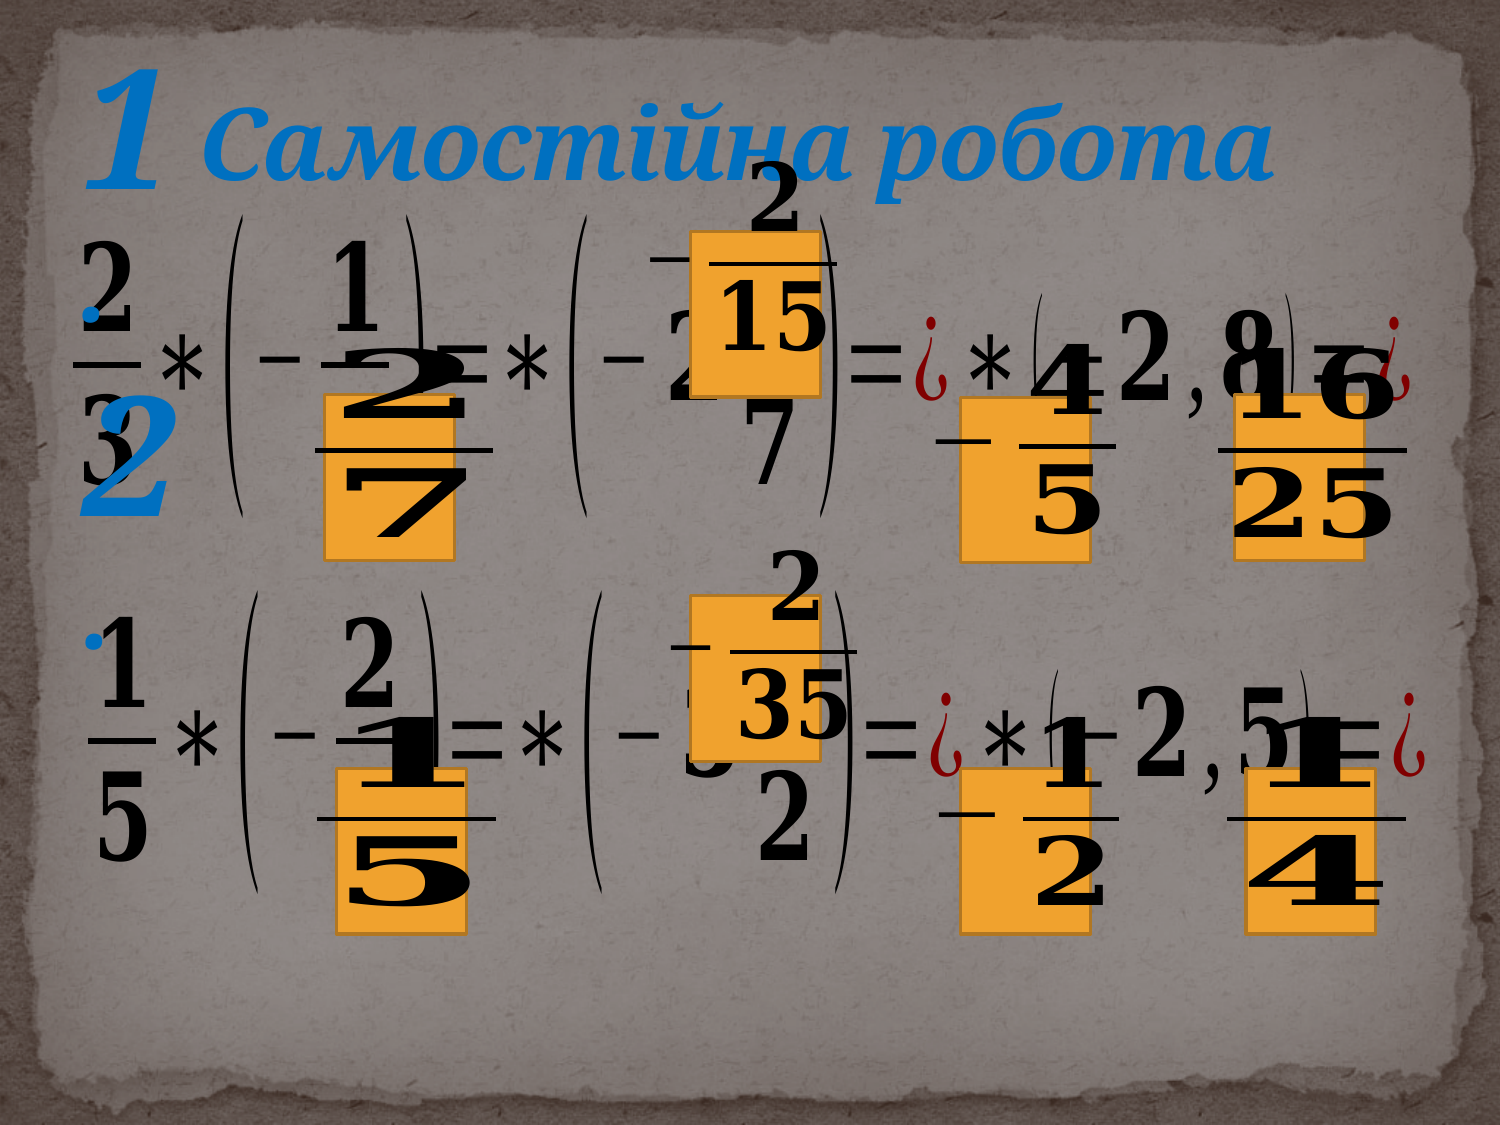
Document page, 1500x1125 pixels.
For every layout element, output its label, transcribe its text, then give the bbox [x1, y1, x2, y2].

text_box Самостійна робота [64, 89, 1412, 208]
text_box [323, 393, 456, 448]
text_box [959, 396, 1092, 564]
text_box [959, 767, 1092, 936]
text_box [1233, 453, 1366, 562]
text_box [689, 594, 822, 763]
text_box 2. [67, 559, 219, 678]
text_box [1244, 767, 1377, 817]
text_box [1244, 821, 1377, 936]
text_box [689, 230, 822, 399]
text_box [335, 767, 468, 817]
text_box 1. [64, 231, 195, 350]
text_box [335, 821, 468, 936]
text_box [323, 453, 456, 562]
text_box [1233, 393, 1366, 448]
